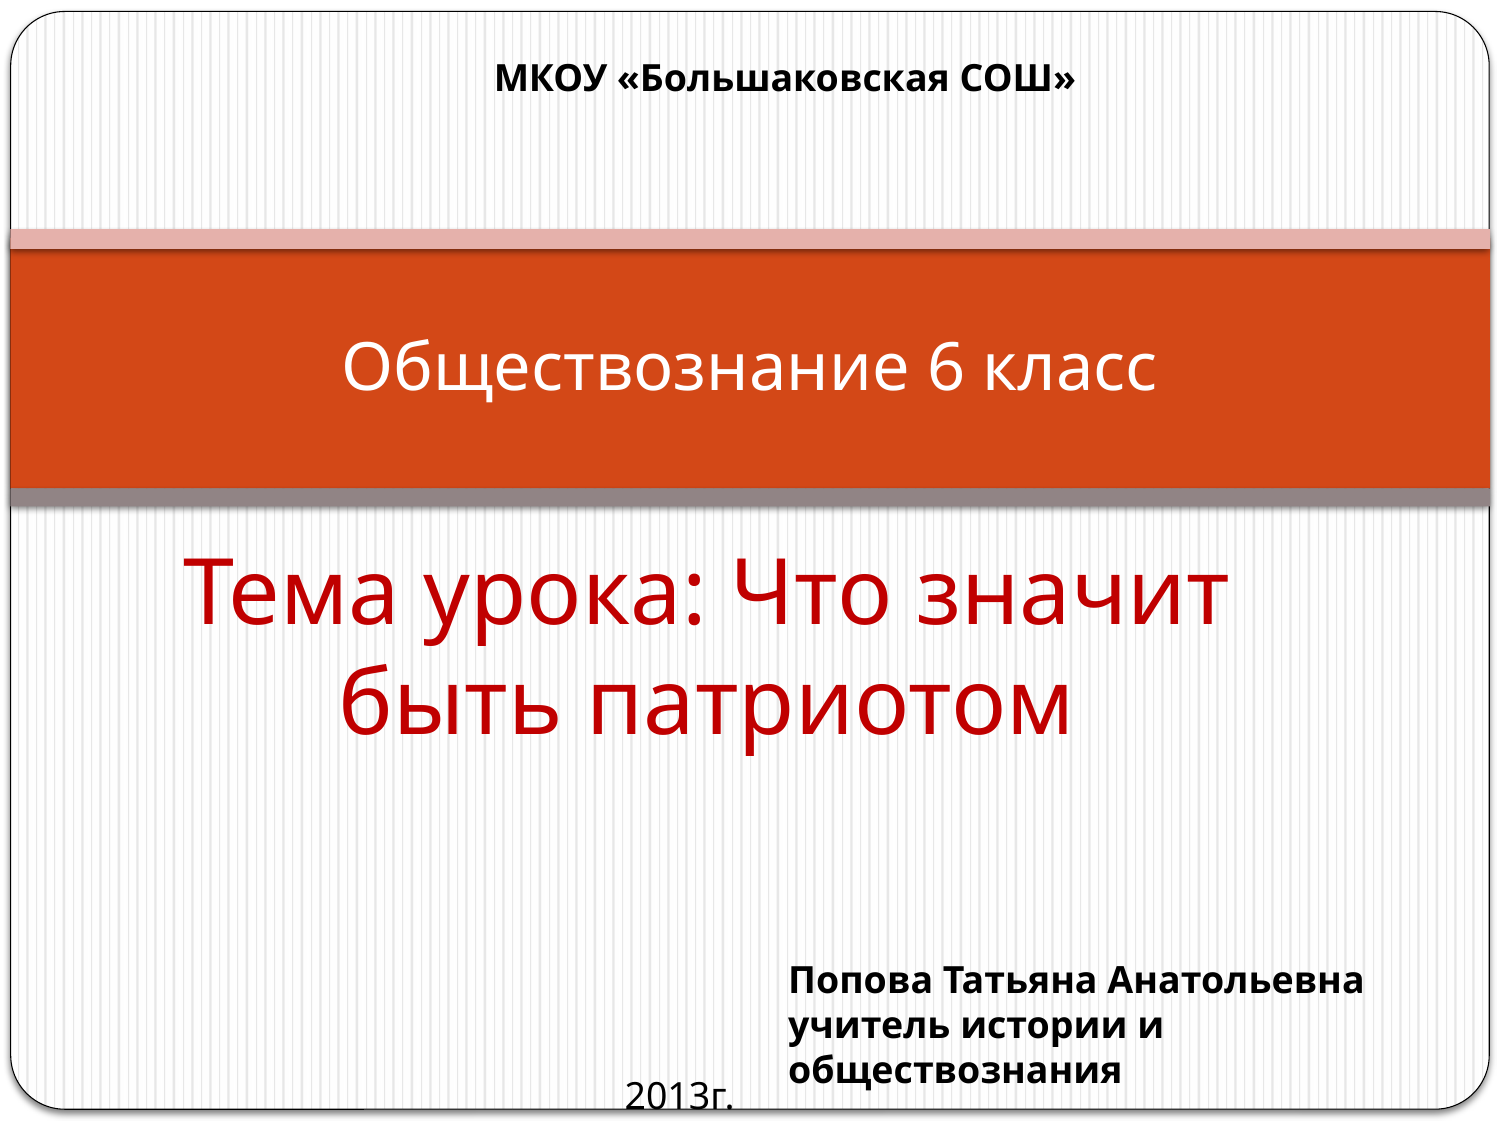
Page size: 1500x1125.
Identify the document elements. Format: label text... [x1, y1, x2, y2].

text_box МКОУ «Большаковская СОШ» [269, 46, 1301, 107]
subtitle Тема урока: Что значит быть патриотом [152, 525, 1263, 788]
text_box 2013г. [585, 1064, 774, 1125]
title Обществознание 6 класс [75, 247, 1425, 489]
text_box Попова Татьяна Анатольевна учитель истории и обществознания [773, 949, 1500, 1099]
